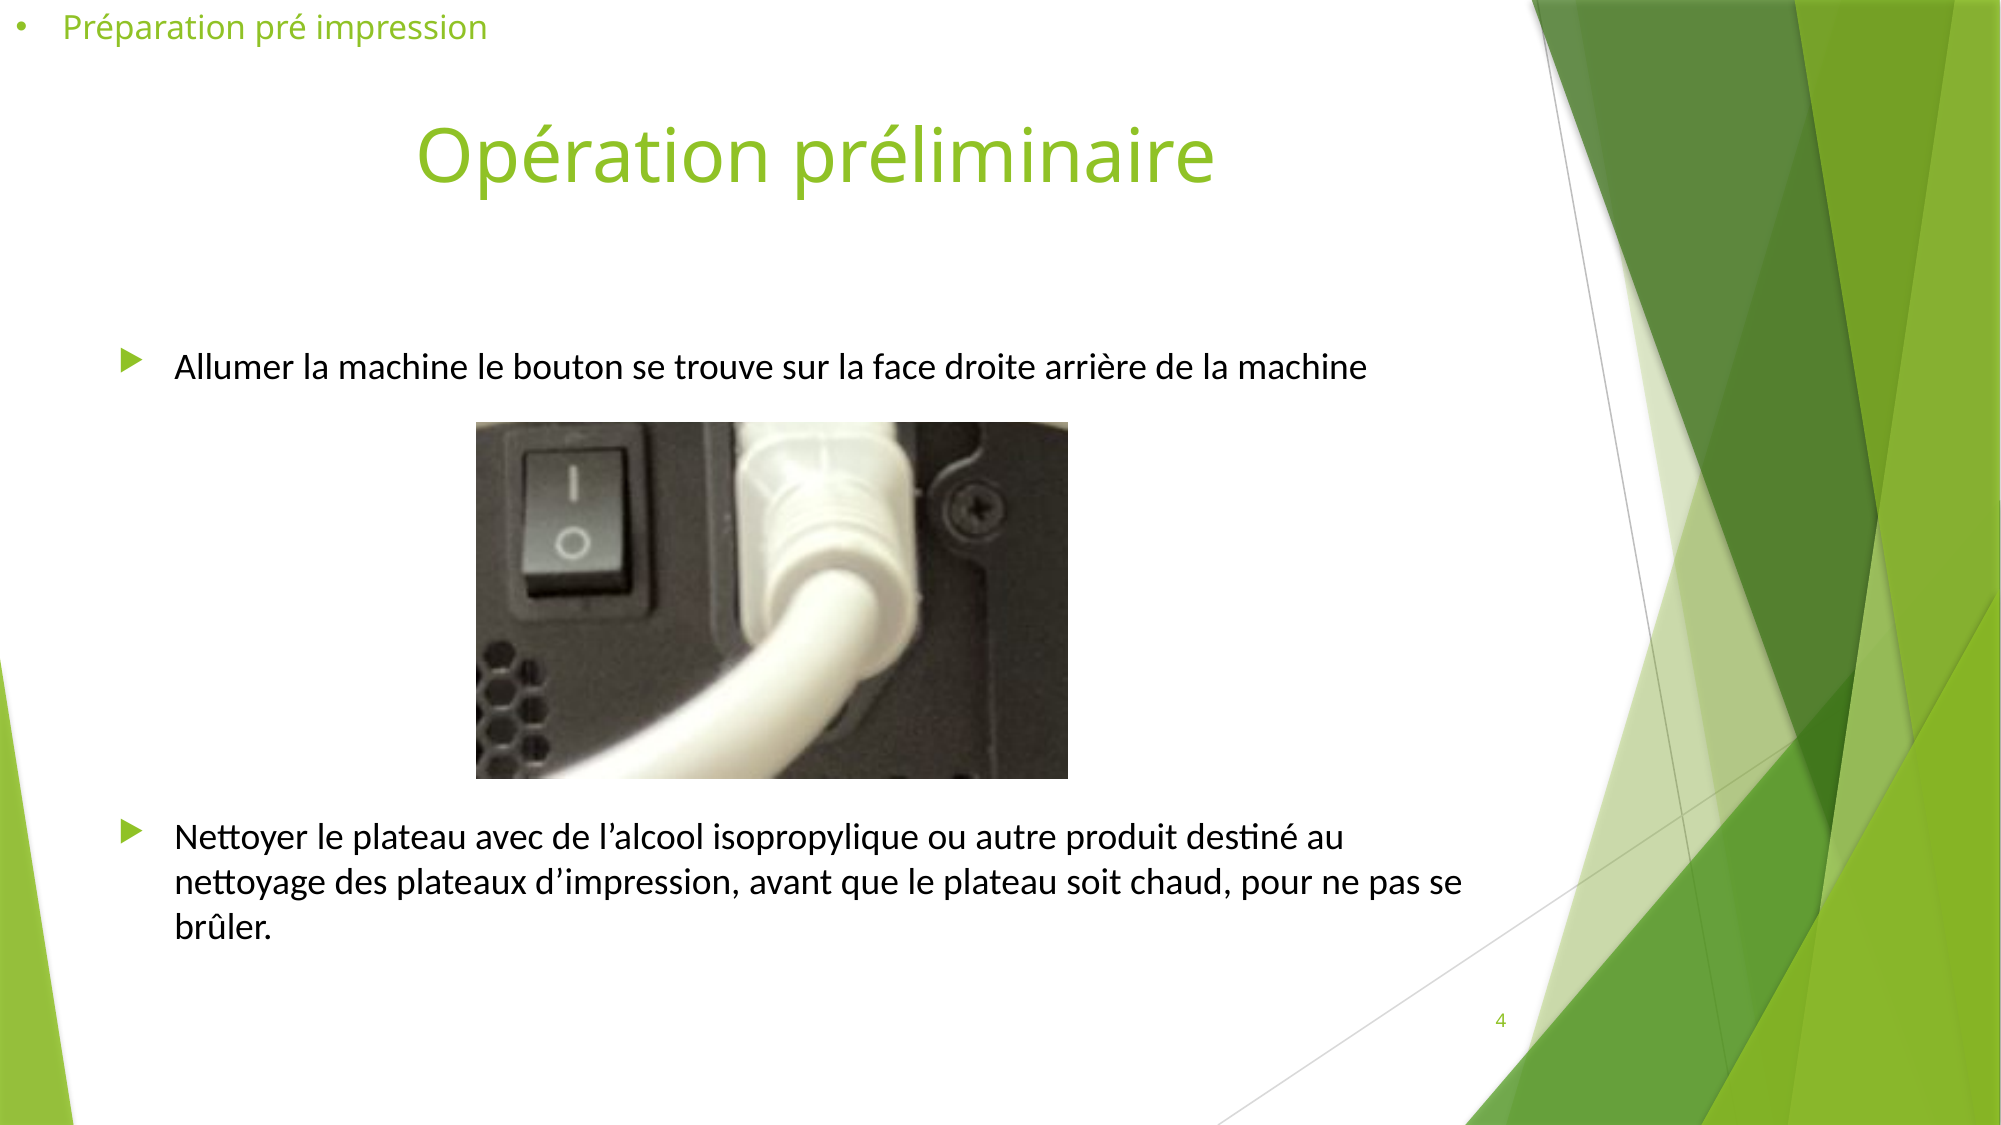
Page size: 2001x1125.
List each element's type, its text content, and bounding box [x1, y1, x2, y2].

title Opération préliminaire [111, 99, 1522, 317]
slide_number 4 [1409, 991, 1522, 1051]
picture [476, 421, 1069, 780]
list Allumer la machine le bouton se trouve sur la face droite arrière de la machine Nettoyer le plateau avec de l’alcool isopropylique ou autre produit destiné au nettoyage des plateaux d’impression, avant que le plateau soit chaud, pour ne pas se brûler. [103, 334, 1514, 971]
text_box Préparation pré impression [0, 0, 1193, 134]
